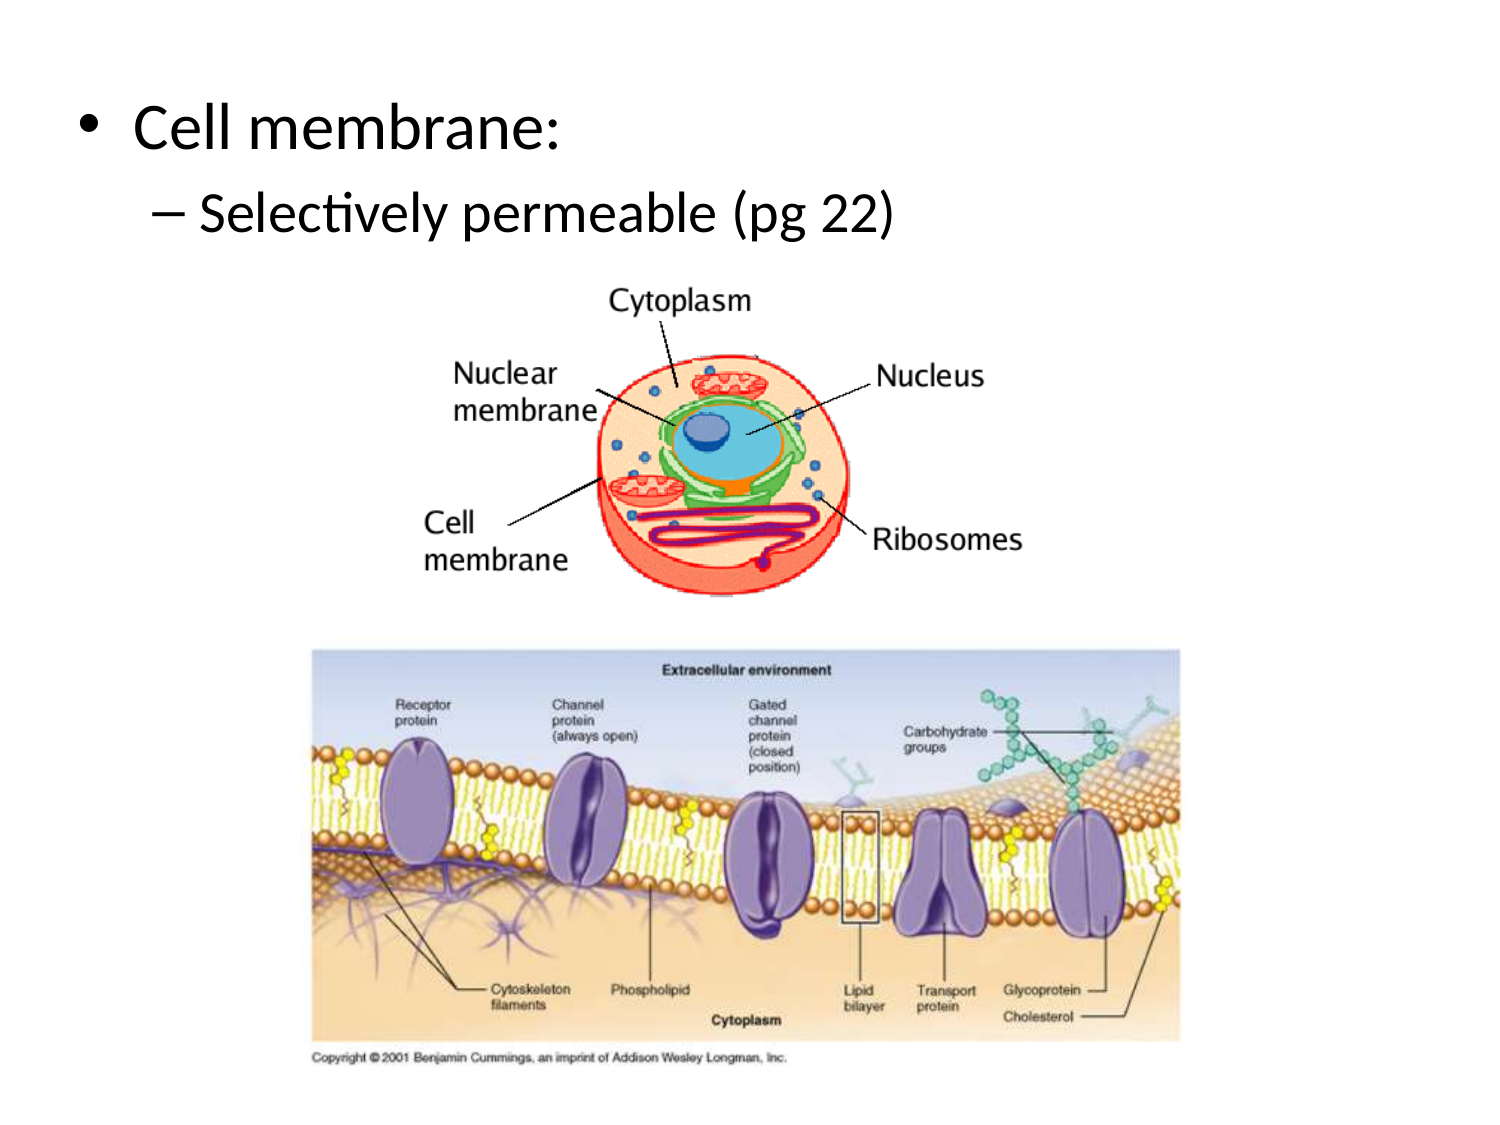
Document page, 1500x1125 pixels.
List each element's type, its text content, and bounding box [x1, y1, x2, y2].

picture [299, 637, 1194, 1076]
list Cell membrane: Selectively permeable (pg 22) [62, 75, 1425, 275]
picture [412, 274, 1039, 605]
